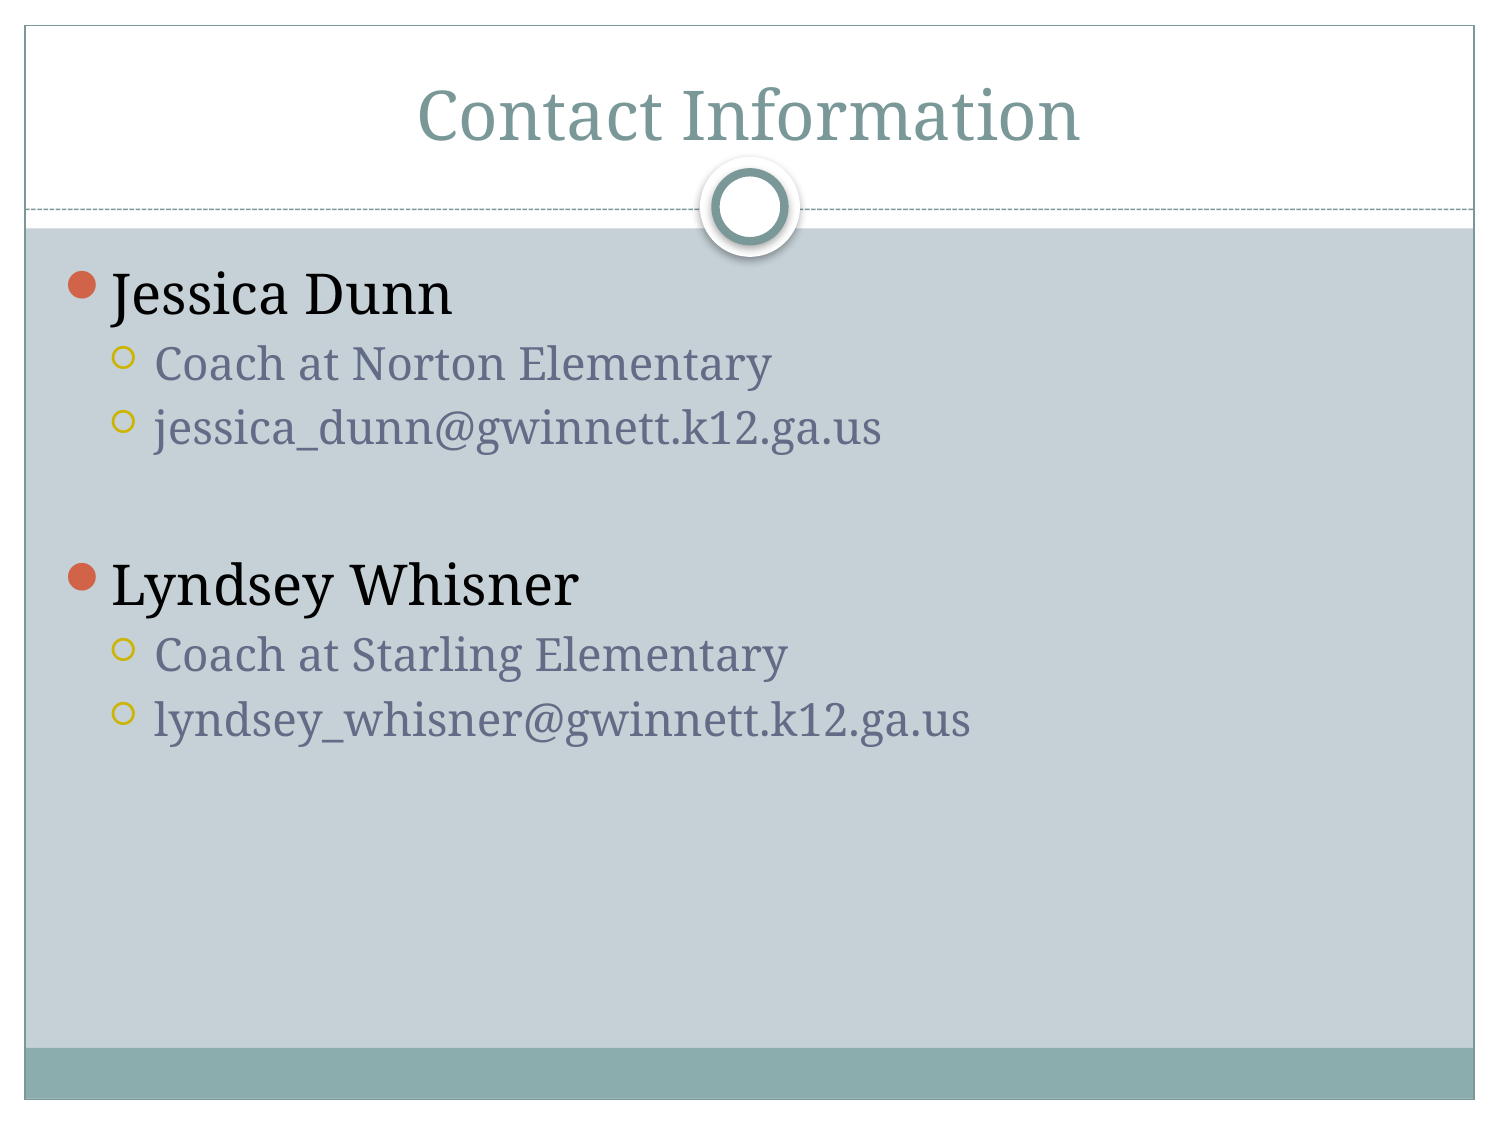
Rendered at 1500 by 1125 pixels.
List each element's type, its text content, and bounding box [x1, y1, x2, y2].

list Jessica Dunn Coach at Norton Elementary jessica_dunn@gwinnett.k12.ga.us Lyndsey Whisner Coach at Starling Elementary lyndsey_whisner@gwinnett.k12.ga.us [49, 250, 1445, 1001]
title Contact Information [49, 37, 1450, 162]
